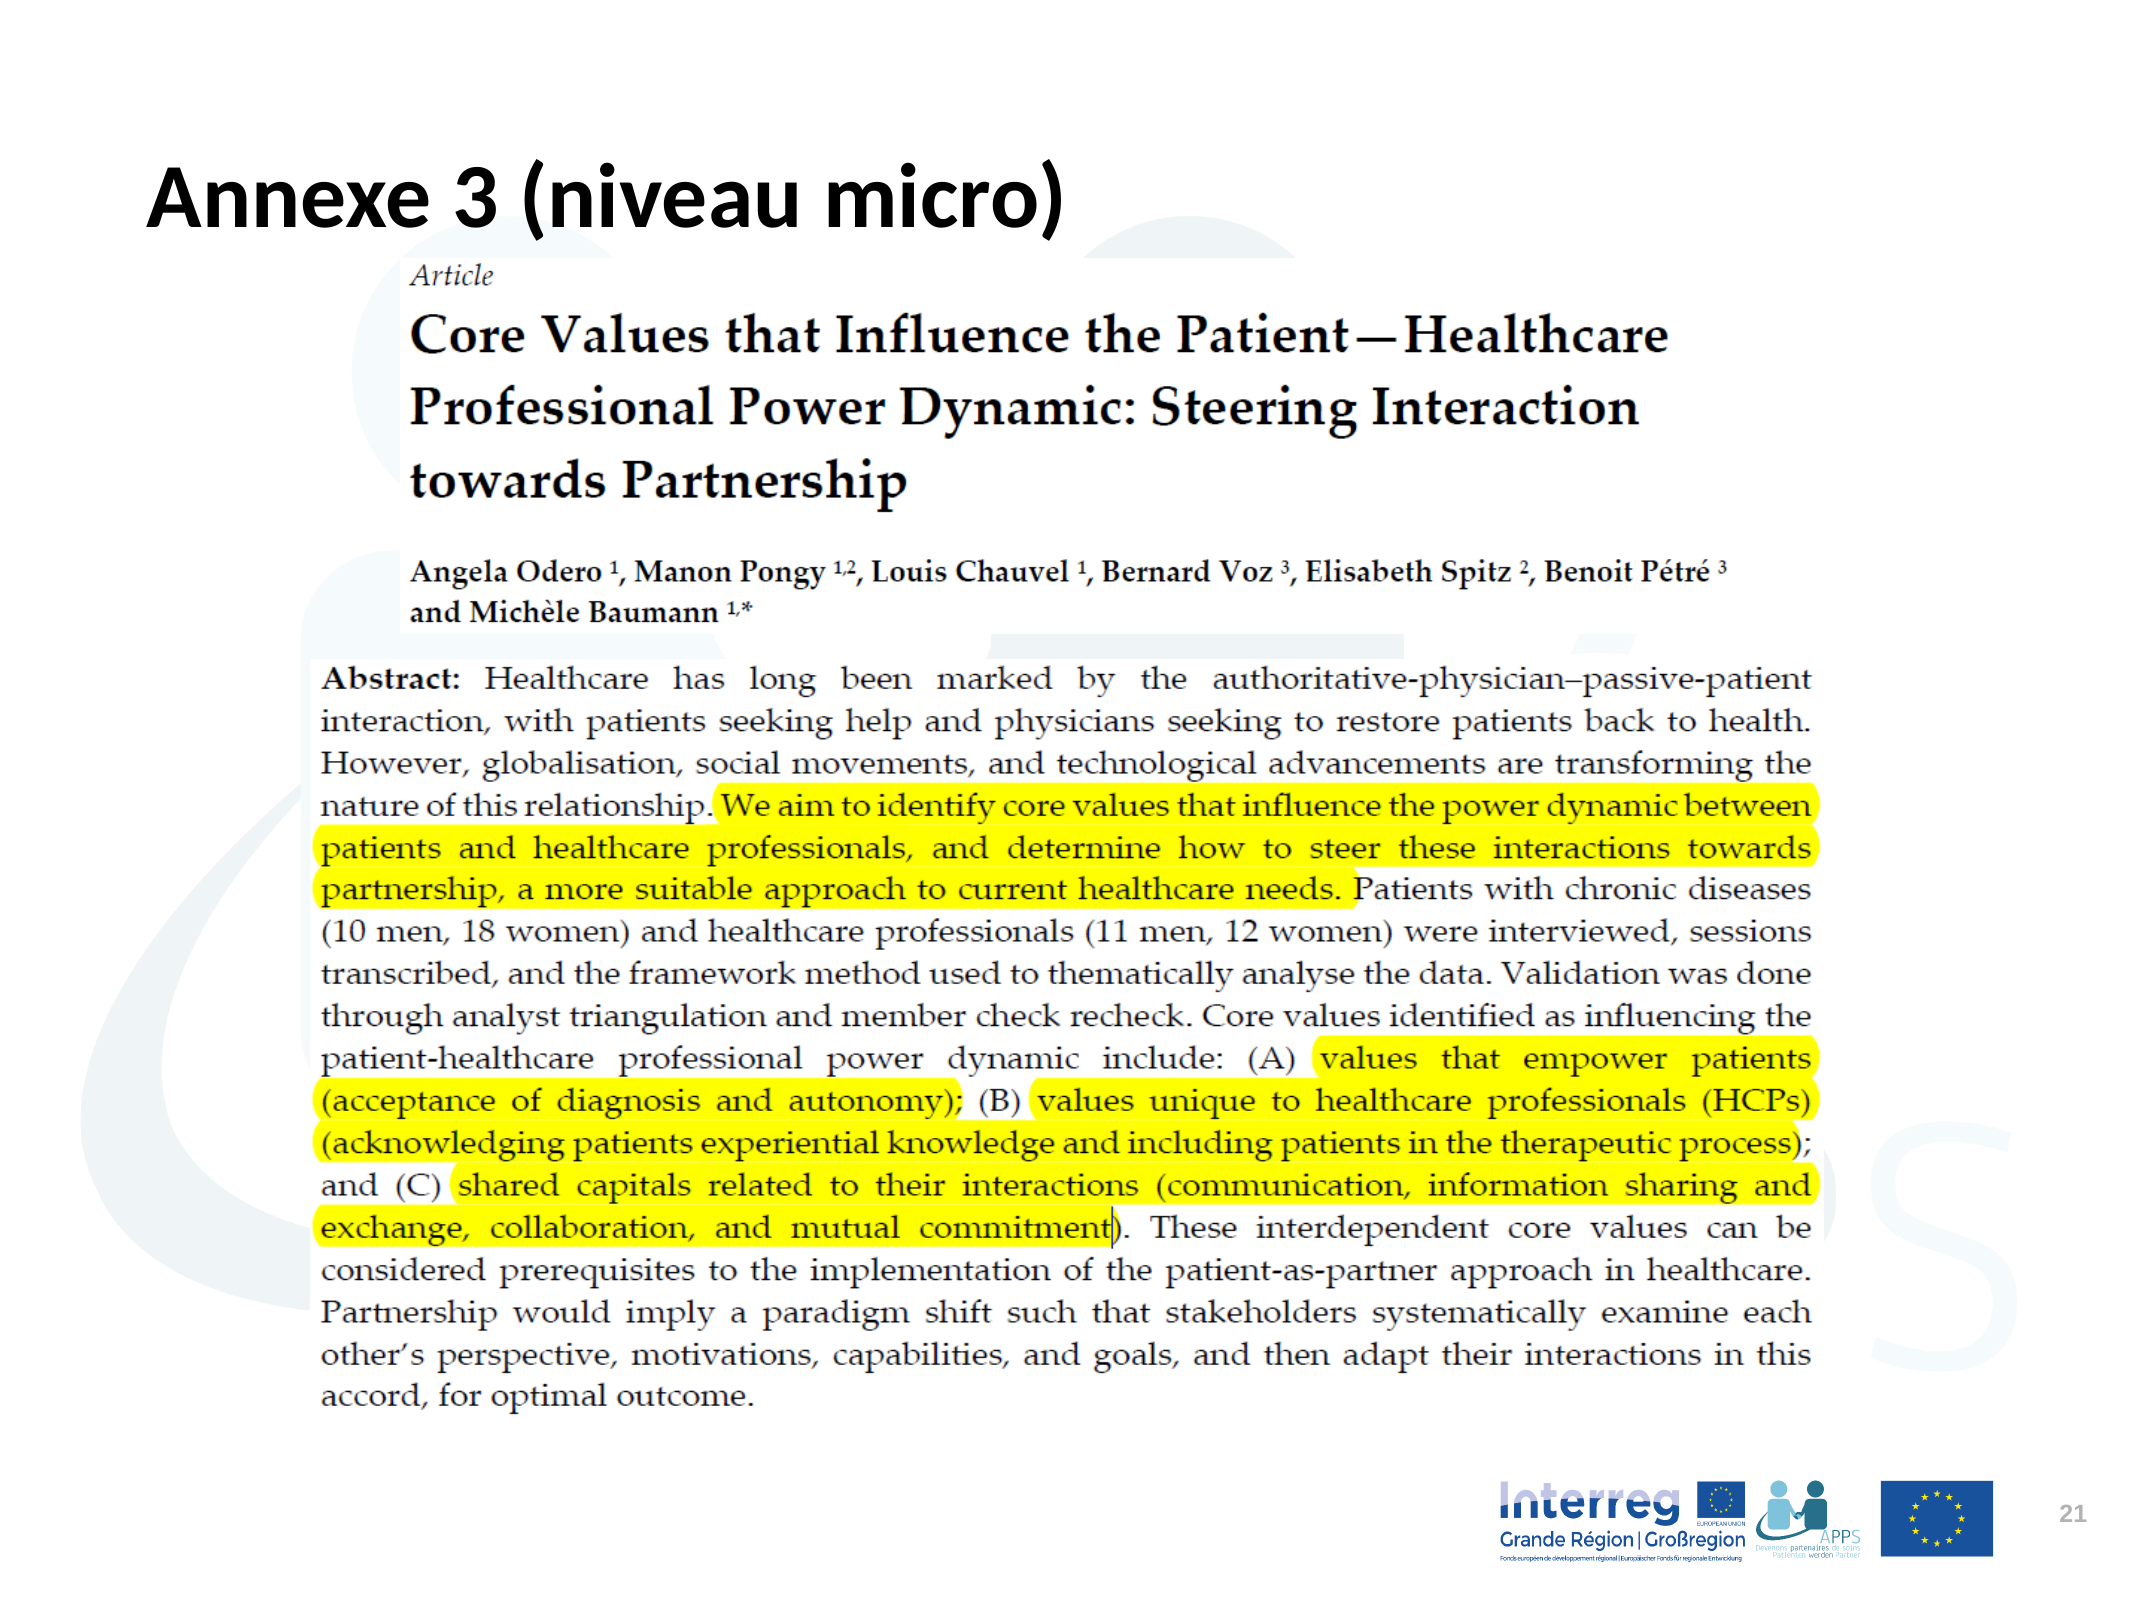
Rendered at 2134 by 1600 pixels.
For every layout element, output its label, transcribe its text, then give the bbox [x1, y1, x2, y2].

picture [27, 71, 2070, 1571]
title Annexe 3 (niveau micro) [146, 119, 1619, 277]
slide_number 22 [1622, 1472, 2103, 1553]
